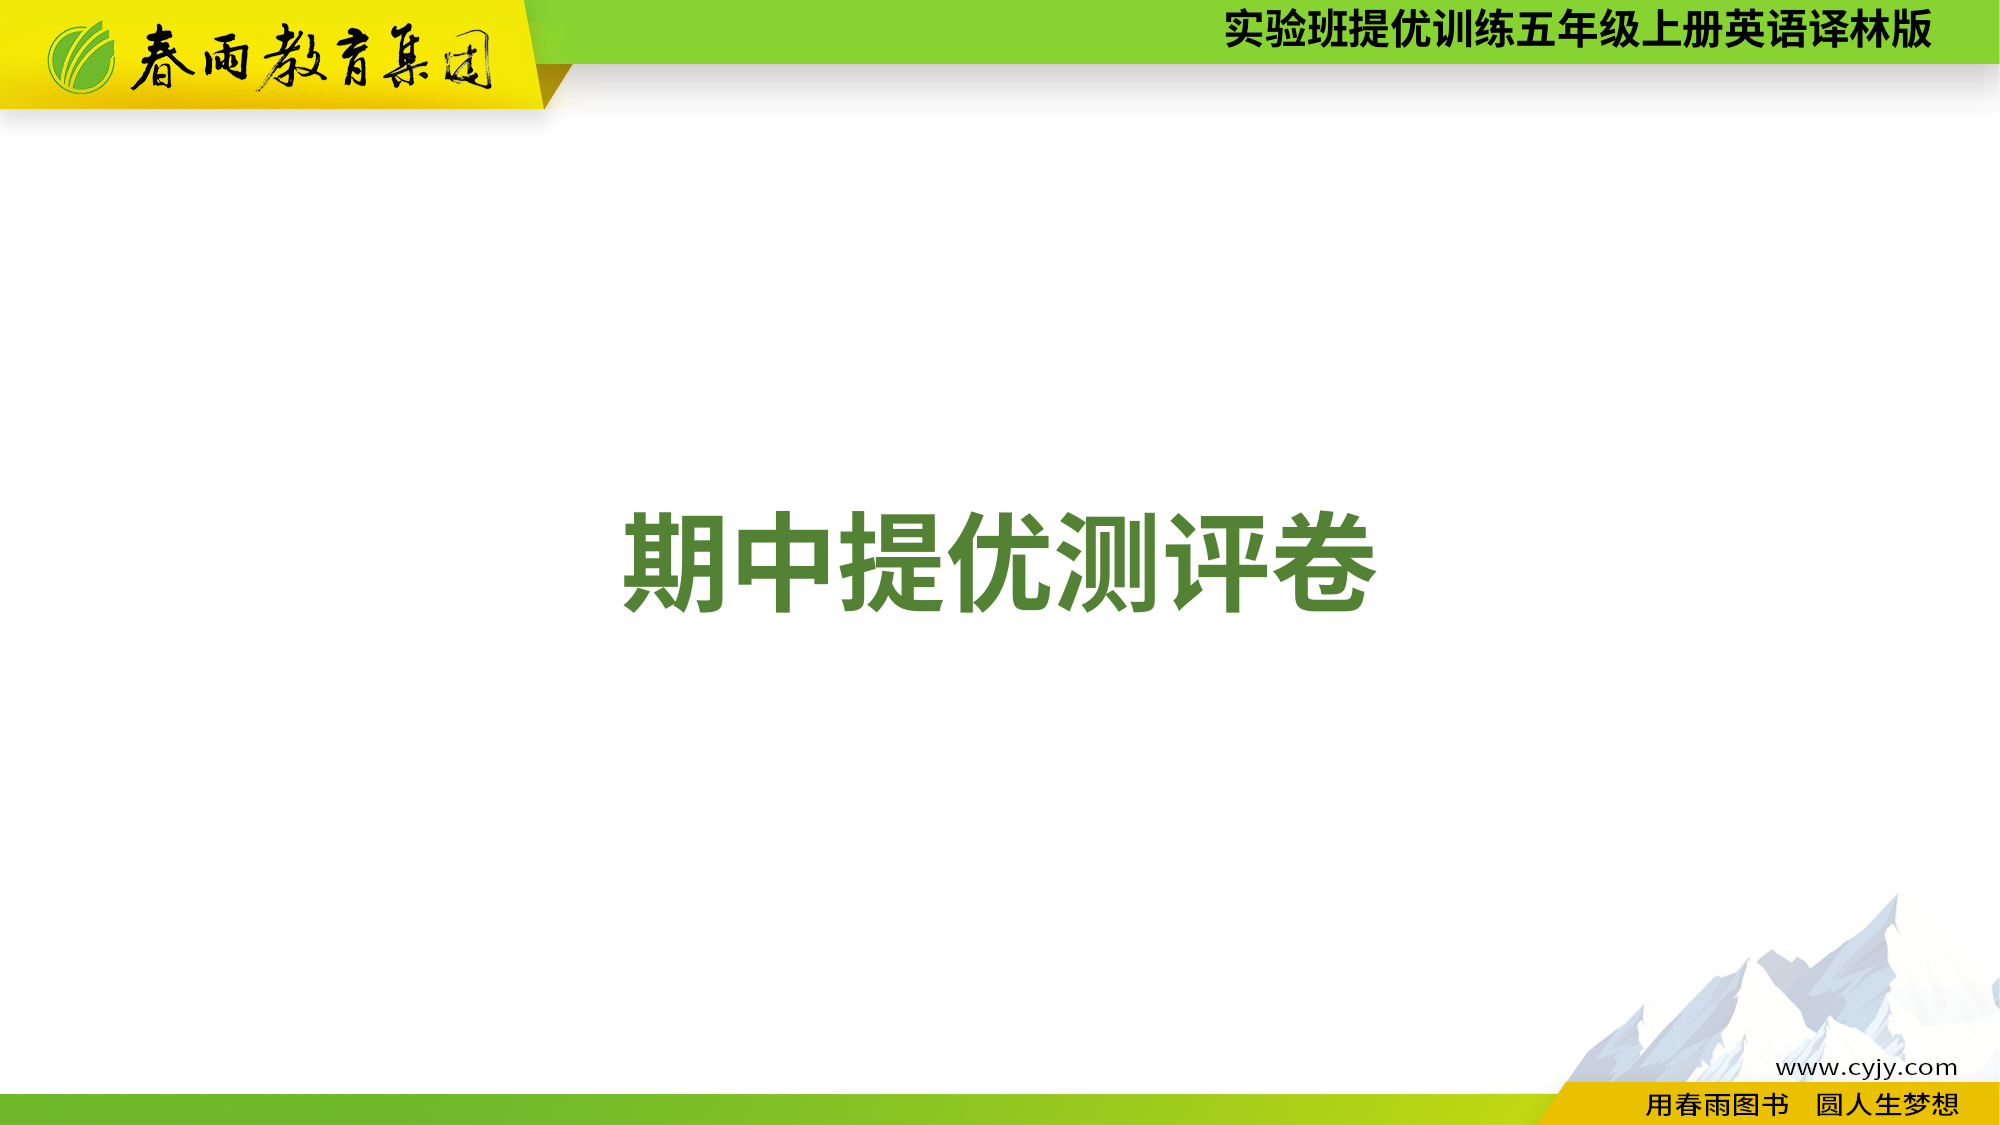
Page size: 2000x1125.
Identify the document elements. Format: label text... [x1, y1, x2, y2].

picture [0, 0, 2000, 422]
picture [0, 633, 2000, 1125]
text_box 期中提优测评卷 [0, 422, 2000, 633]
